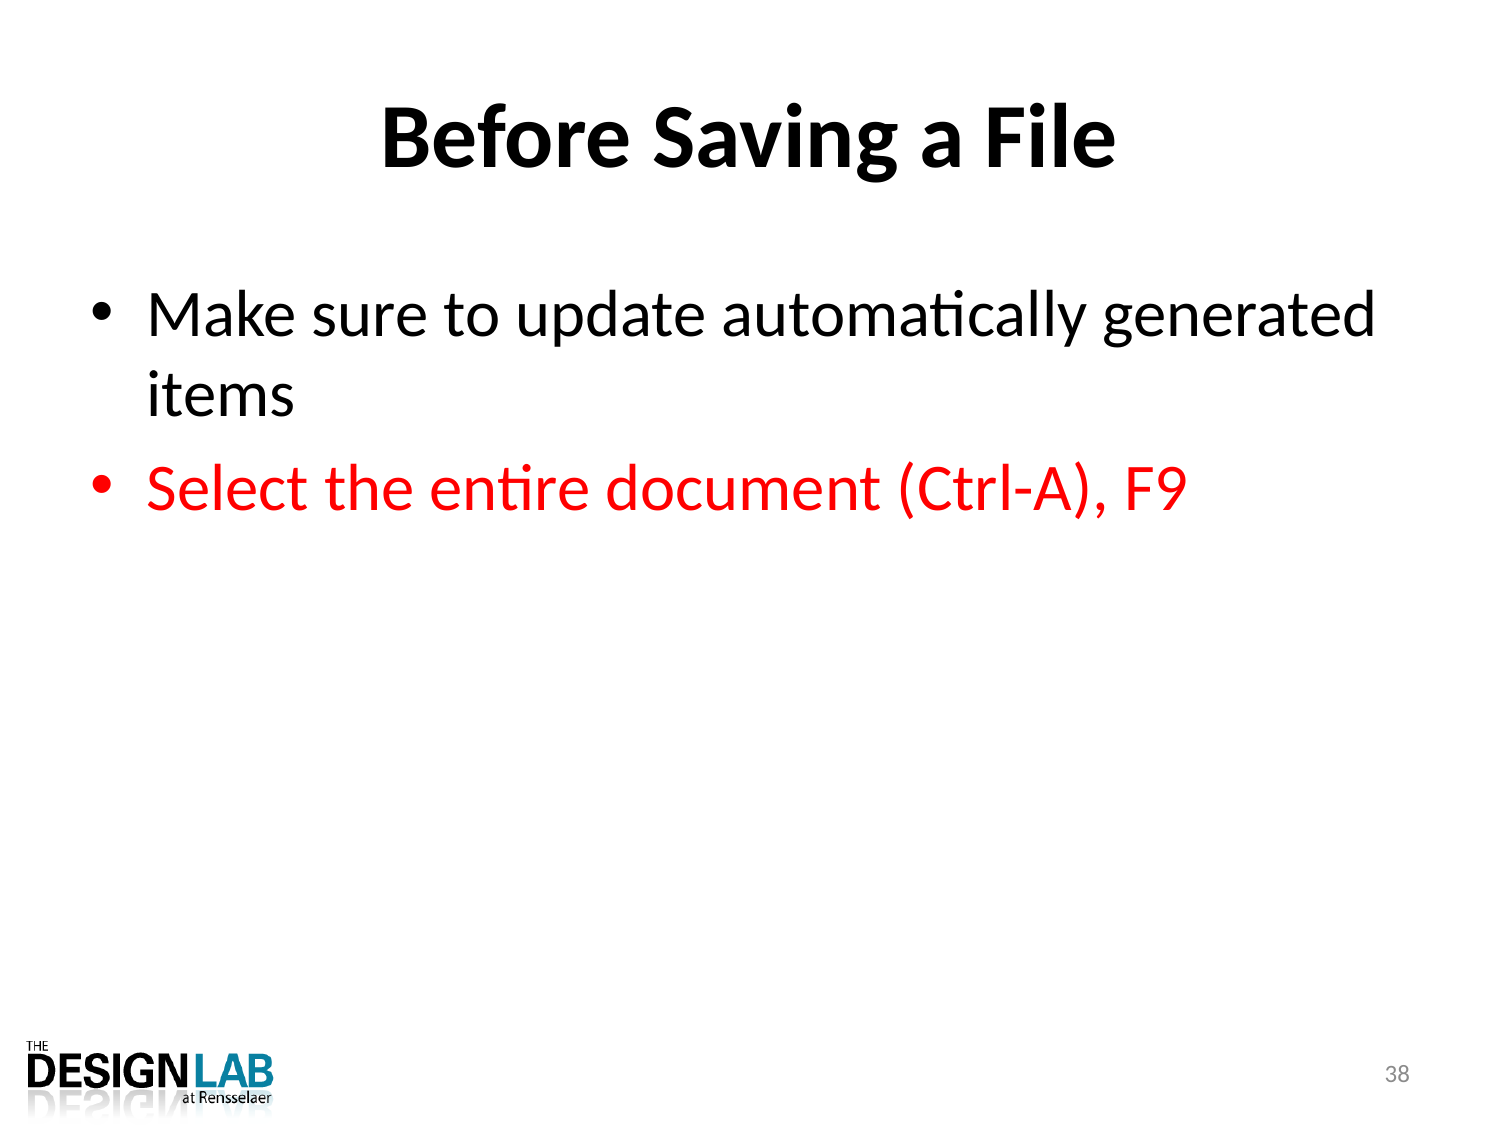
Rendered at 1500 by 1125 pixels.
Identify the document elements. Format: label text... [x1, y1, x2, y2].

picture [24, 1037, 275, 1125]
title Before Saving a File [75, 37, 1425, 225]
list Make sure to update automatically generated items Select the entire document (Ctrl-A), F9 [75, 262, 1425, 1005]
slide_number 38 [1074, 1042, 1425, 1103]
